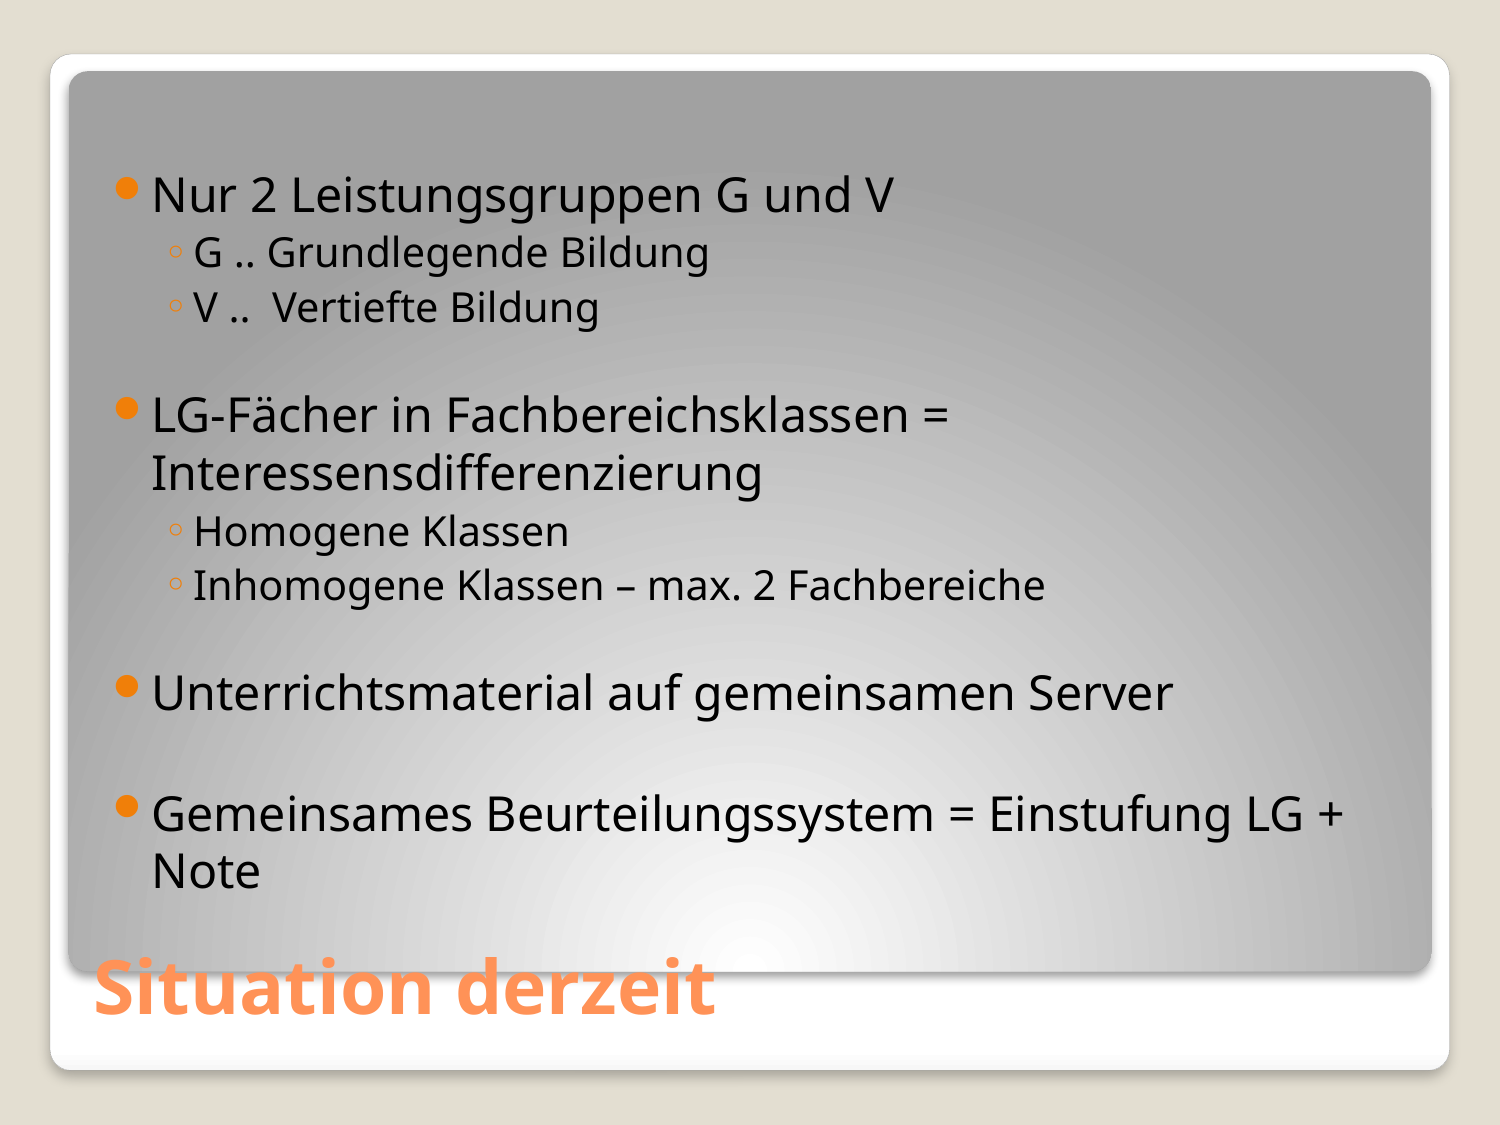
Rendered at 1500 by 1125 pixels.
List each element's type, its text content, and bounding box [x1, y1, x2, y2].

title Situation derzeit [78, 902, 1422, 1037]
list Nur 2 Leistungsgruppen G und V G .. Grundlegende Bildung V .. Vertiefte Bildung LG-Fächer in Fachbereichsklassen = Interessensdifferenzierung Homogene Klassen Inhomogene Klassen – max. 2 Fachbereiche Unterrichtsmaterial auf gemeinsamen Server Gemeinsames Beurteilungssystem = Einstufung LG + Note [82, 86, 1425, 914]
